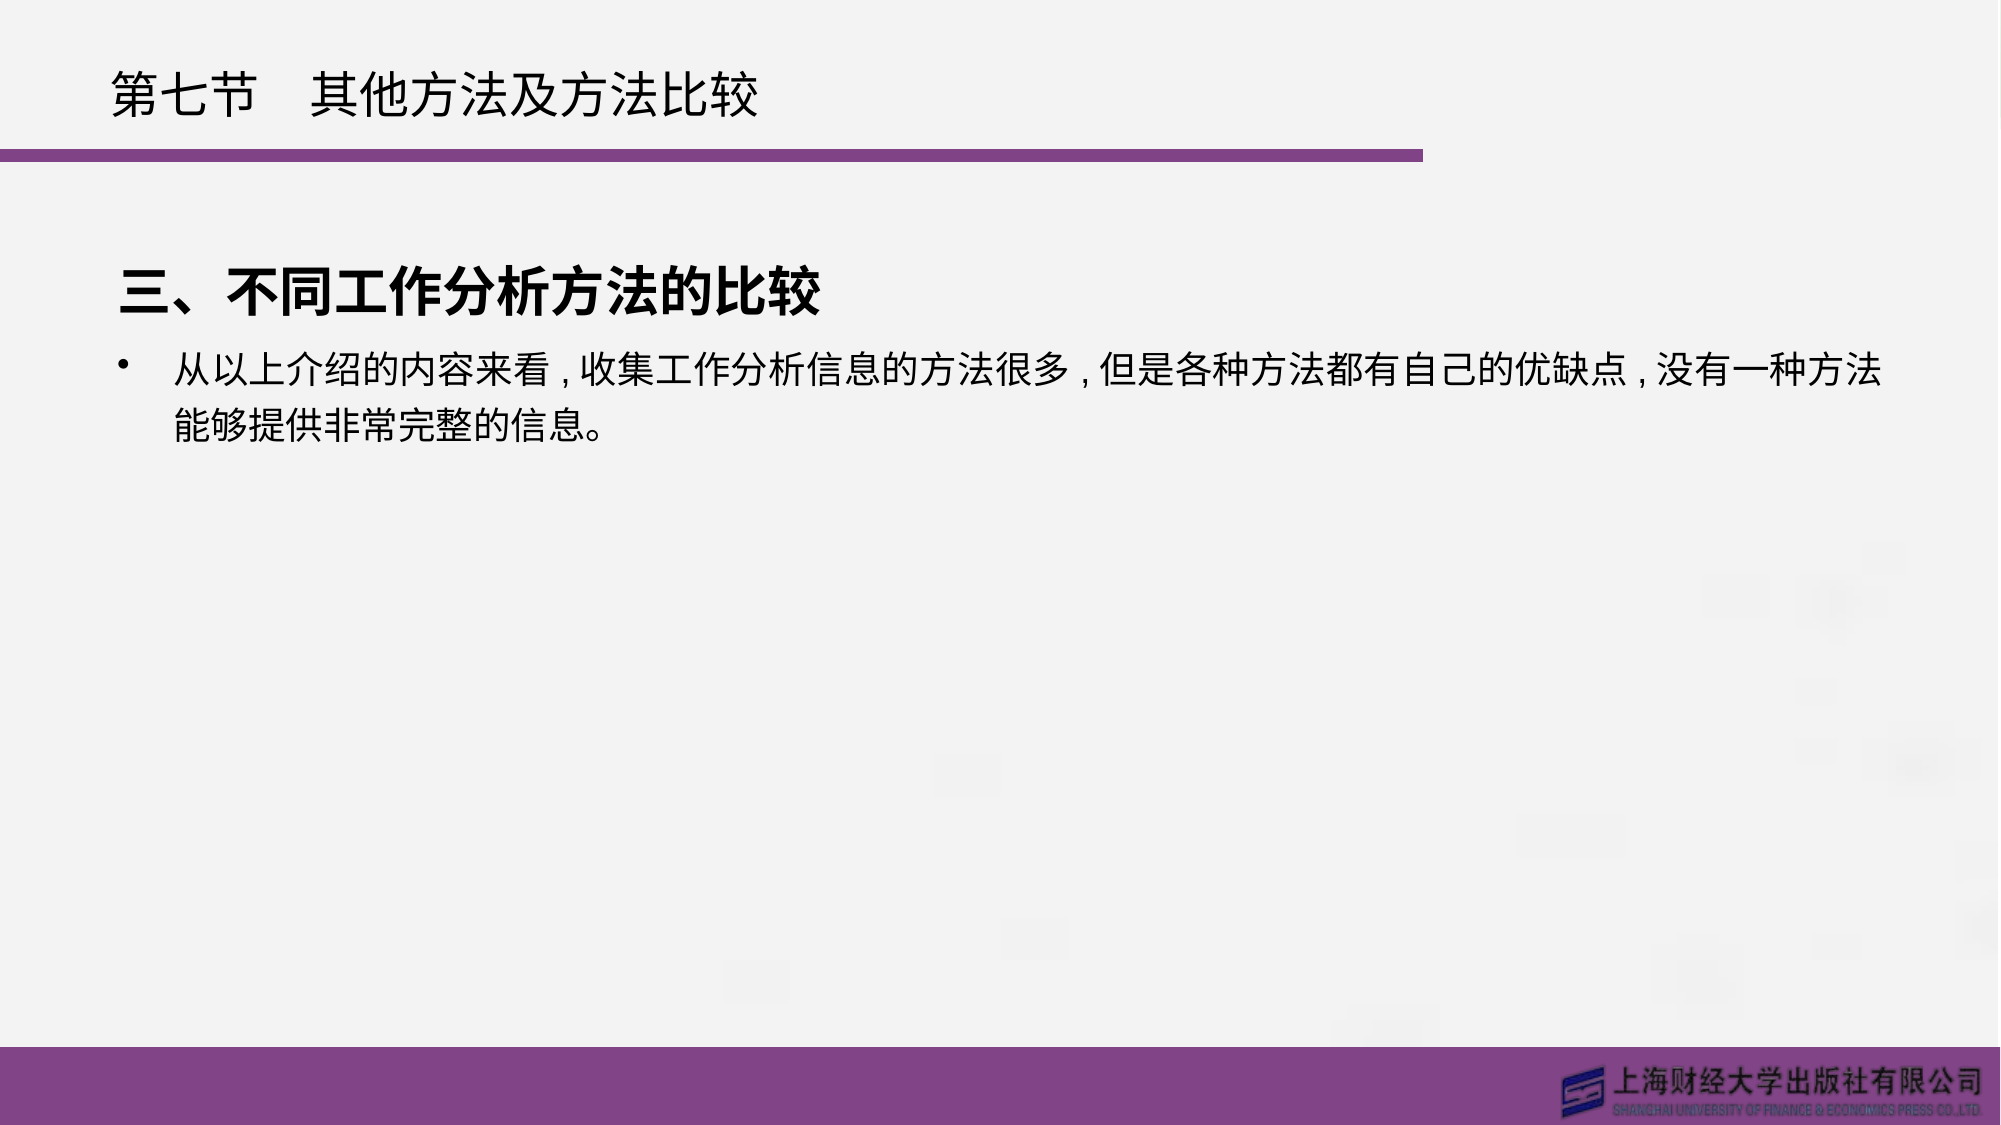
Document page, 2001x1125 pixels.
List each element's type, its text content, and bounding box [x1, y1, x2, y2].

picture [0, 0, 2001, 1125]
list 三、不同工作分析方法的比较 从以上介绍的内容来看,收集工作分析信息的方法很多,但是各种方法都有自己的优缺点,没有一种方法能够提供非常完整的信息。 [102, 233, 1898, 1032]
title 第七节 其他方法及方法比较 [94, 42, 1451, 146]
